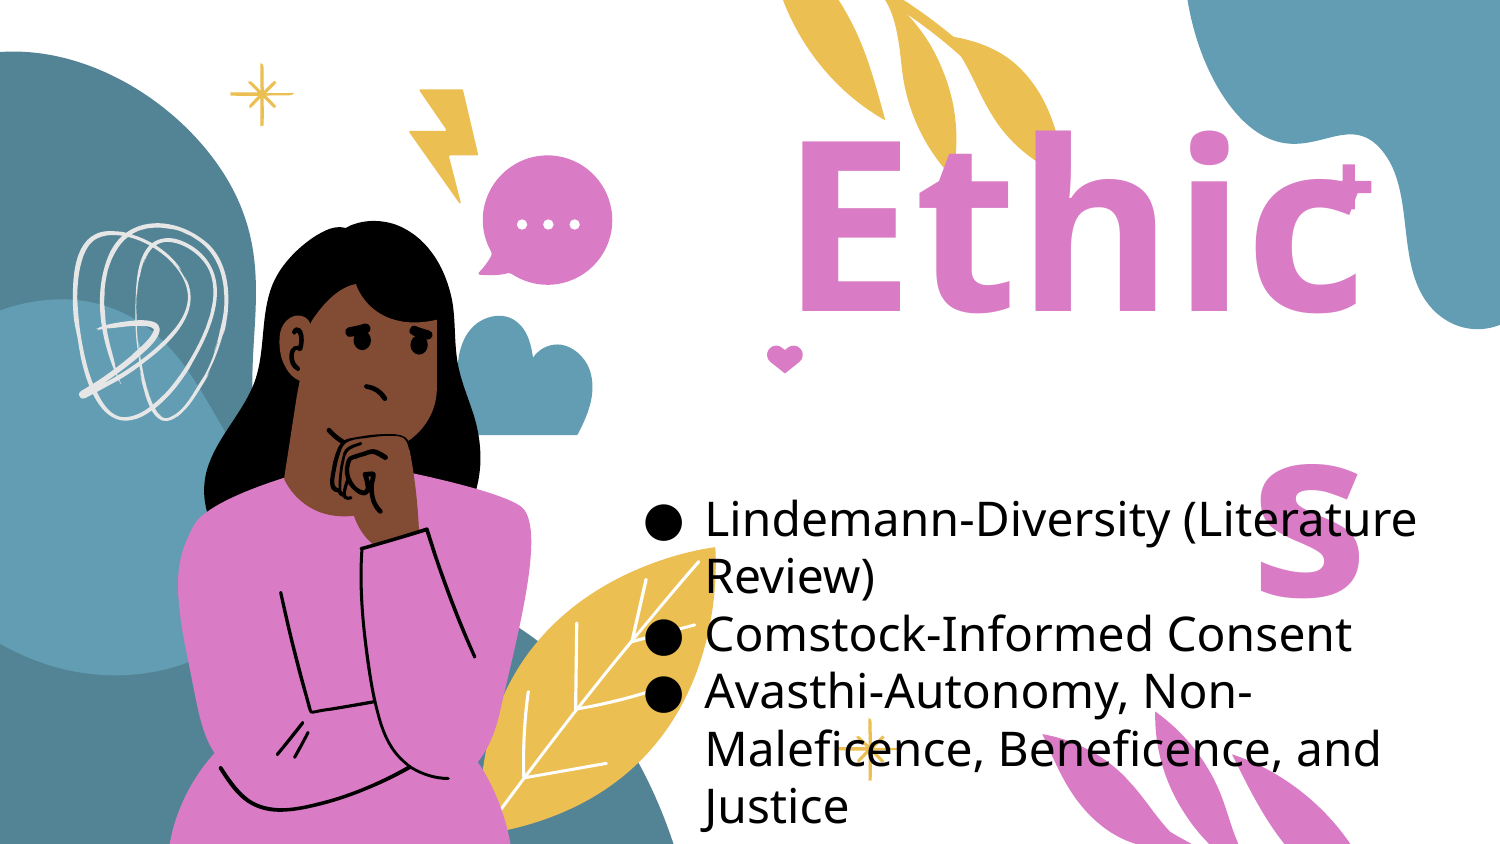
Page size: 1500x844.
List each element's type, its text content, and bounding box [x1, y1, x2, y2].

text_box [553, 344, 593, 436]
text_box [168, 220, 549, 844]
text_box [767, 345, 803, 374]
text_box [409, 89, 479, 204]
subtitle Lindemann-Diversity (Literature Review) Comstock-Informed Consent Avasthi-Autonomy, Non-Maleficence, Beneficence, and Justice [614, 473, 1500, 724]
text_box [482, 155, 613, 285]
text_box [553, 526, 749, 844]
title Ethics [665, 215, 1383, 473]
text_box [1326, 164, 1372, 210]
